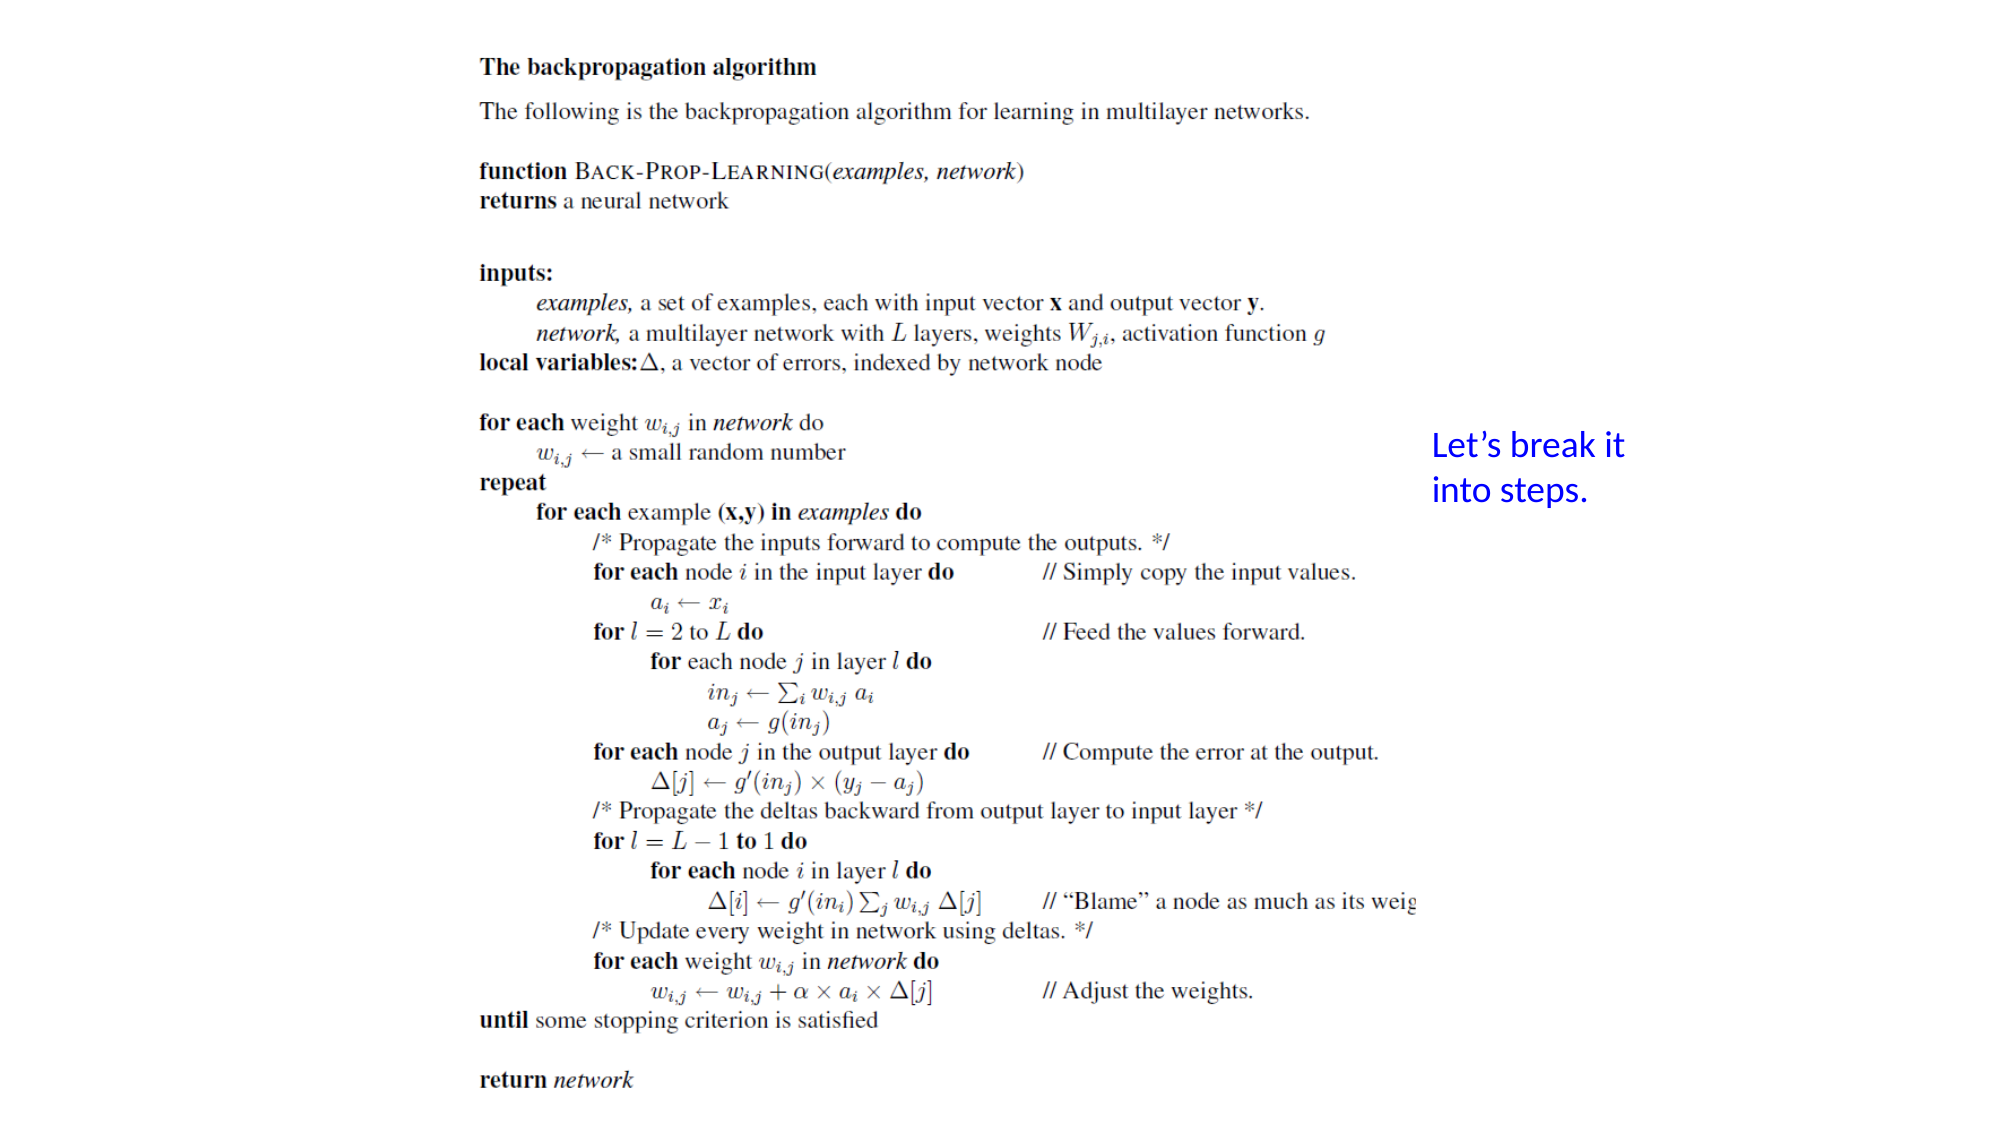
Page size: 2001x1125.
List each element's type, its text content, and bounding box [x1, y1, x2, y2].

text_box Let’s break it into steps. [1417, 412, 1641, 518]
picture [462, 24, 1416, 1106]
